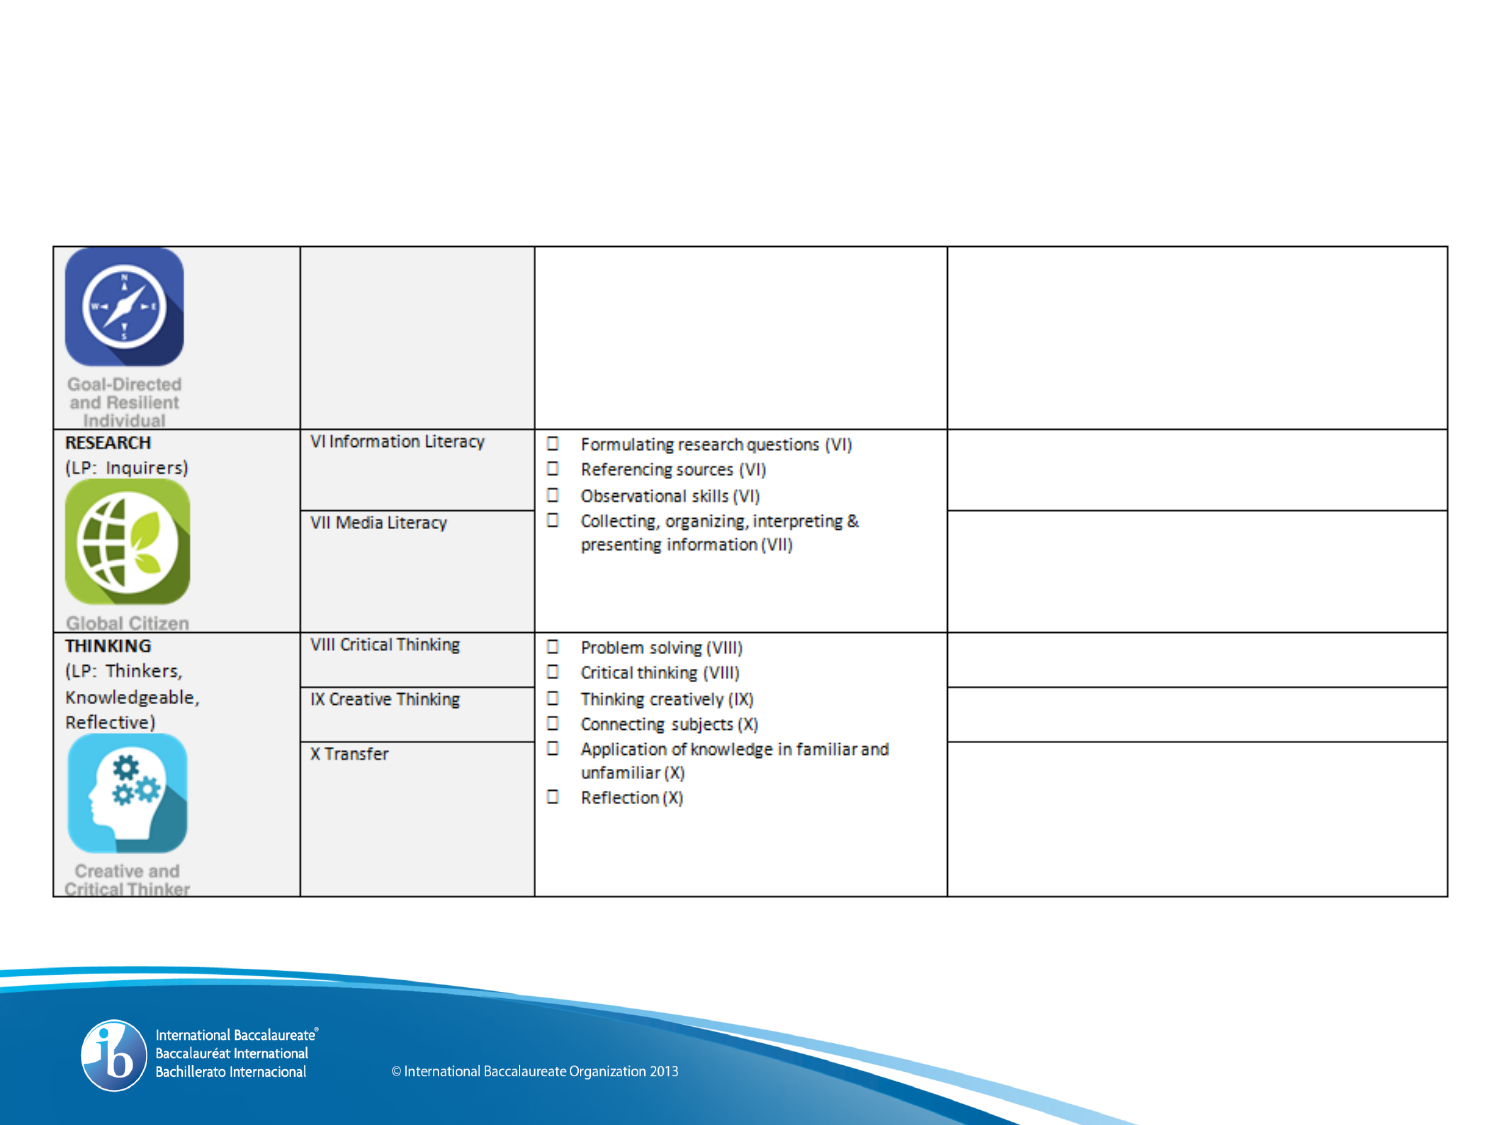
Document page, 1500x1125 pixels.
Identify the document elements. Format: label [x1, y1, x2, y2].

picture [45, 220, 1455, 905]
picture [0, 941, 1500, 1125]
